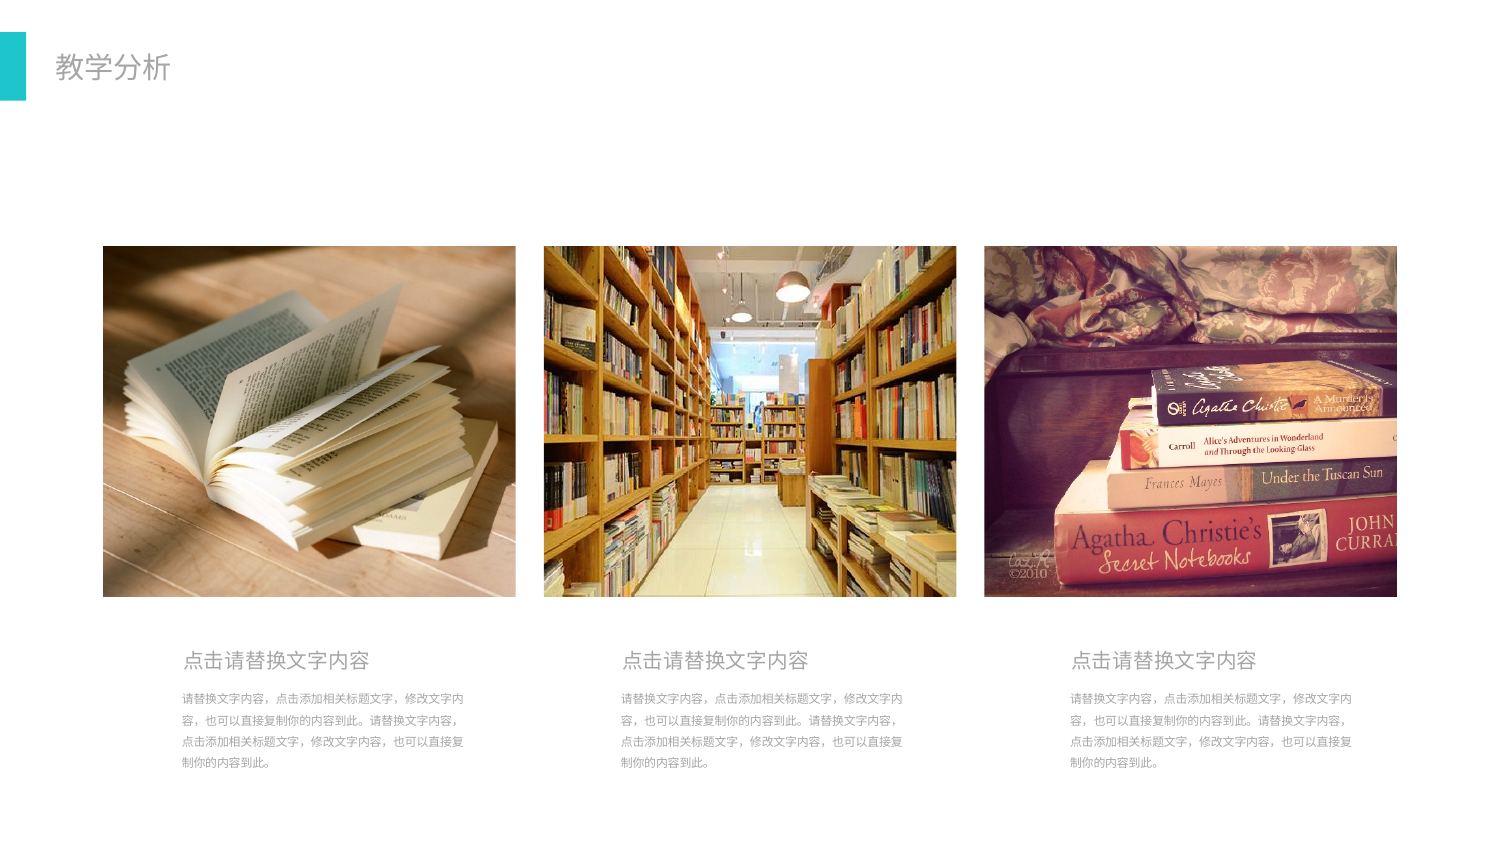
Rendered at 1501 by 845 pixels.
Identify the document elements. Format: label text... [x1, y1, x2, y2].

text_box 点击请替换文字内容 [610, 641, 821, 679]
text_box [543, 246, 957, 598]
text_box [102, 246, 517, 598]
text_box 请替换文字内容，点击添加相关标题文字，修改文字内容，也可以直接复制你的内容到此。请替换文字内容，点击添加相关标题文字，修改文字内容，也可以直接复制你的内容到此。 [170, 679, 487, 777]
text_box [983, 246, 1398, 598]
text_box 点击请替换文字内容 [171, 641, 382, 679]
text_box 请替换文字内容，点击添加相关标题文字，修改文字内容，也可以直接复制你的内容到此。请替换文字内容，点击添加相关标题文字，修改文字内容，也可以直接复制你的内容到此。 [1058, 679, 1375, 777]
text_box 点击请替换文字内容 [1059, 641, 1270, 679]
text_box 请替换文字内容，点击添加相关标题文字，修改文字内容，也可以直接复制你的内容到此。请替换文字内容，点击添加相关标题文字，修改文字内容，也可以直接复制你的内容到此。 [609, 679, 926, 777]
